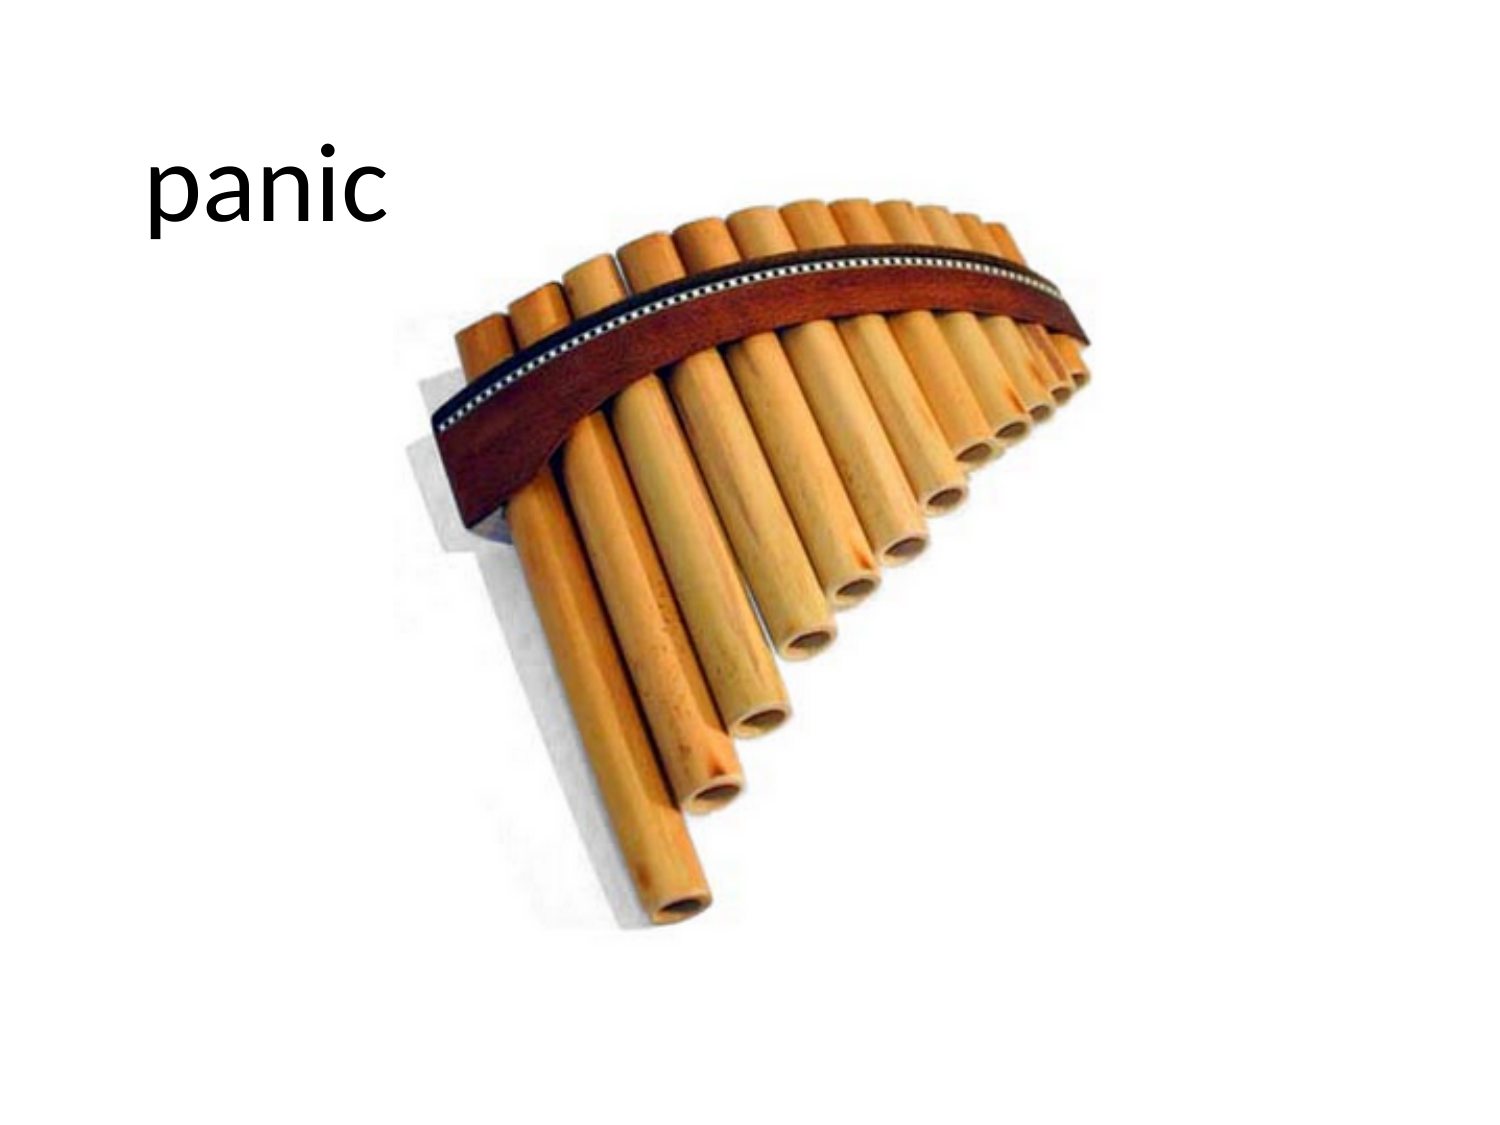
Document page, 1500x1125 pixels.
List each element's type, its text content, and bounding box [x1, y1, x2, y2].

text_box panic [129, 101, 462, 252]
picture [393, 160, 1107, 963]
